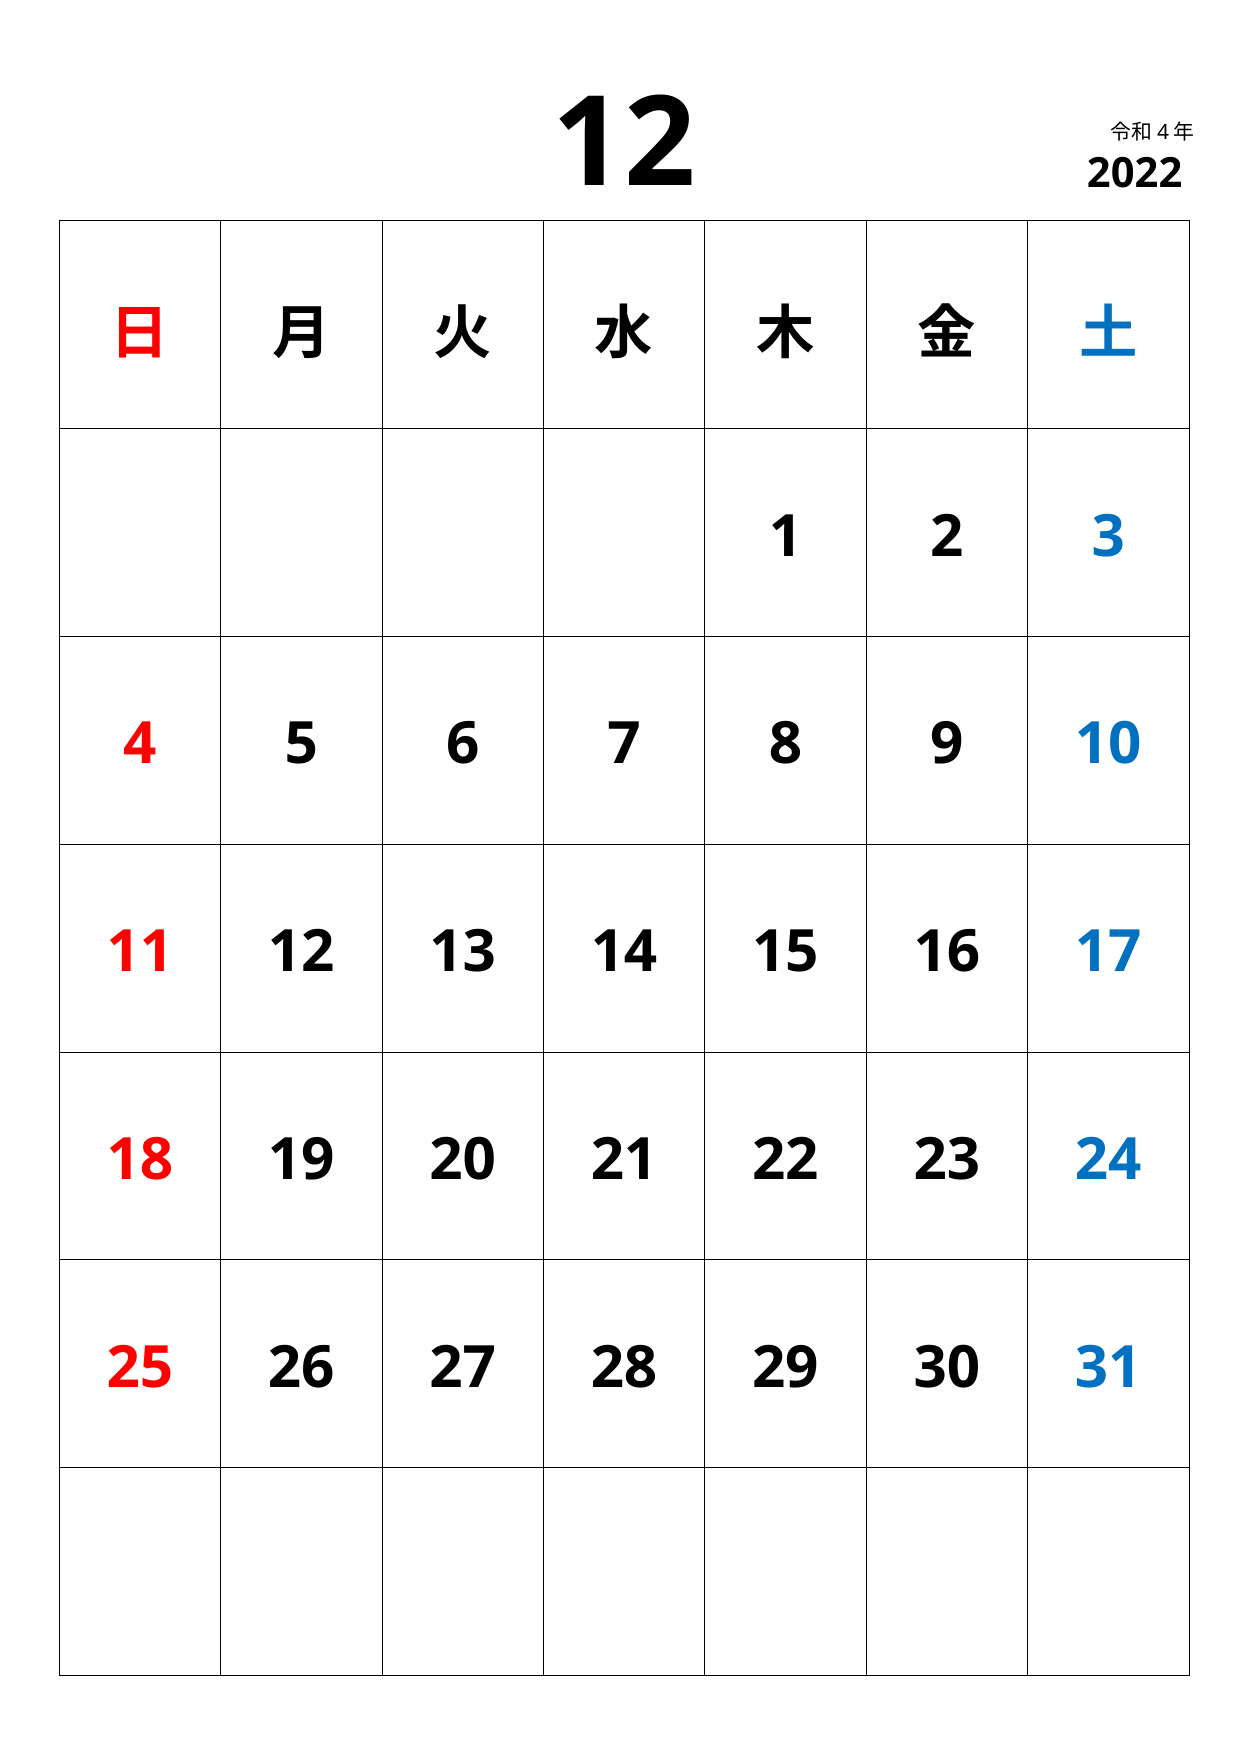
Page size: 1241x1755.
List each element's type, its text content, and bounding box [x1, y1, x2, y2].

table_cell 9 [867, 637, 1027, 844]
table_cell 12 [221, 845, 382, 1052]
table_cell 18 [60, 1053, 220, 1259]
table_cell 5 [221, 637, 382, 844]
table_header 月 [221, 221, 382, 428]
table_cell 21 [544, 1053, 704, 1259]
table_header 土 [1028, 221, 1189, 428]
table_cell 20 [383, 1053, 543, 1259]
table_cell 27 [383, 1260, 543, 1467]
table_header 水 [544, 221, 704, 428]
table_cell 19 [221, 1053, 382, 1259]
table_cell [544, 429, 704, 636]
table_header 金 [867, 221, 1027, 428]
table_cell 25 [60, 1260, 220, 1467]
table_cell [221, 429, 382, 636]
table_header 日 [60, 221, 220, 428]
table_cell 16 [867, 845, 1027, 1052]
table_cell 15 [705, 845, 866, 1052]
table_cell 1 [705, 429, 866, 636]
table_cell [383, 429, 543, 636]
table_cell [705, 1468, 866, 1675]
table_cell 26 [221, 1260, 382, 1467]
table_cell 10 [1028, 637, 1189, 844]
text_box 令和4年 [1095, 110, 1210, 151]
text_box 12 [537, 53, 711, 219]
table_cell 3 [1028, 429, 1189, 636]
table_header 木 [705, 221, 866, 428]
table_cell 6 [383, 637, 543, 844]
table_cell [544, 1468, 704, 1675]
table_cell [60, 429, 220, 636]
table_cell [1028, 1468, 1189, 1675]
table_header 火 [383, 221, 543, 428]
table_cell [383, 1468, 543, 1675]
table_cell 28 [544, 1260, 704, 1467]
table_cell [60, 1468, 220, 1675]
table_cell 22 [705, 1053, 866, 1259]
table_cell 14 [544, 845, 704, 1052]
table_cell 24 [1028, 1053, 1189, 1259]
table_cell 13 [383, 845, 543, 1052]
table_cell 23 [867, 1053, 1027, 1259]
table_cell 29 [705, 1260, 866, 1467]
table_cell 31 [1028, 1260, 1189, 1467]
table_cell 2 [867, 429, 1027, 636]
text_box 2022 [1072, 138, 1198, 204]
table_cell 11 [60, 845, 220, 1052]
table_cell [867, 1468, 1027, 1675]
table_cell 30 [867, 1260, 1027, 1467]
table_cell 7 [544, 637, 704, 844]
table_cell 4 [60, 637, 220, 844]
table_cell [221, 1468, 382, 1675]
table_cell 17 [1028, 845, 1189, 1052]
table_cell 8 [705, 637, 866, 844]
